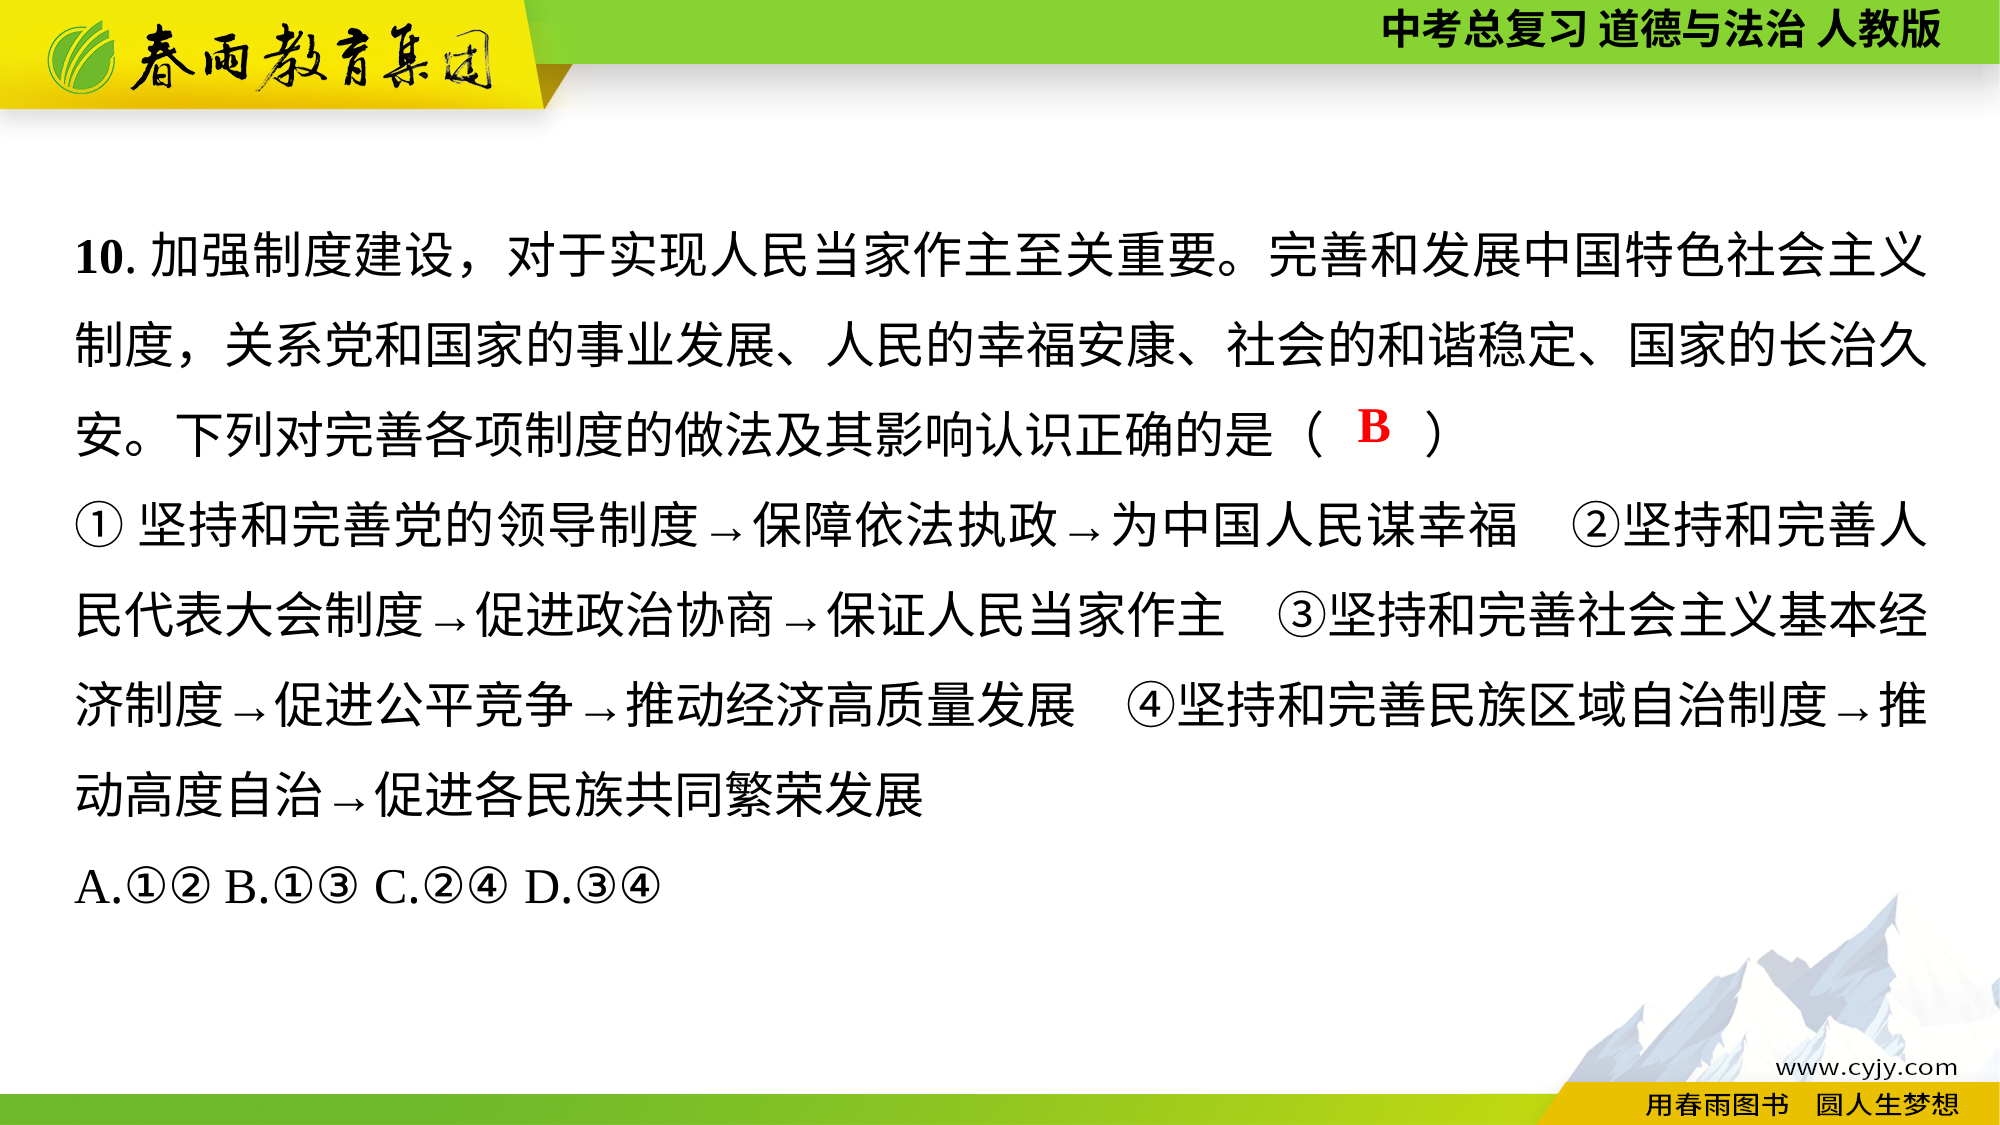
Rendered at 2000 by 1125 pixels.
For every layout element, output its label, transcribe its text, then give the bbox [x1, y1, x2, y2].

text_box B [1342, 385, 1406, 460]
list 10.加强制度建设，对于实现人民当家作主至关重要。完善和发展中国特色社会主义制度，关系党和国家的事业发展、人民的幸福安康、社会的和谐稳定、国家的长治久安。下列对完善各项制度的做法及其影响认识正确的是（ ） ①坚持和完善党的领导制度→保障依法执政→为中国人民谋幸福 ②坚持和完善人民代表大会制度→促进政治协商→保证人民当家作主 ③坚持和完善社会主义基本经济制度→促进公平竞争→推动经济高质量发展 ④坚持和完善民族区域自治制度→推动高度自治→促进各民族共同繁荣发展 A.①② B.①③ C.②④ D.③④ [59, 186, 1944, 917]
picture [0, 0, 2000, 1125]
